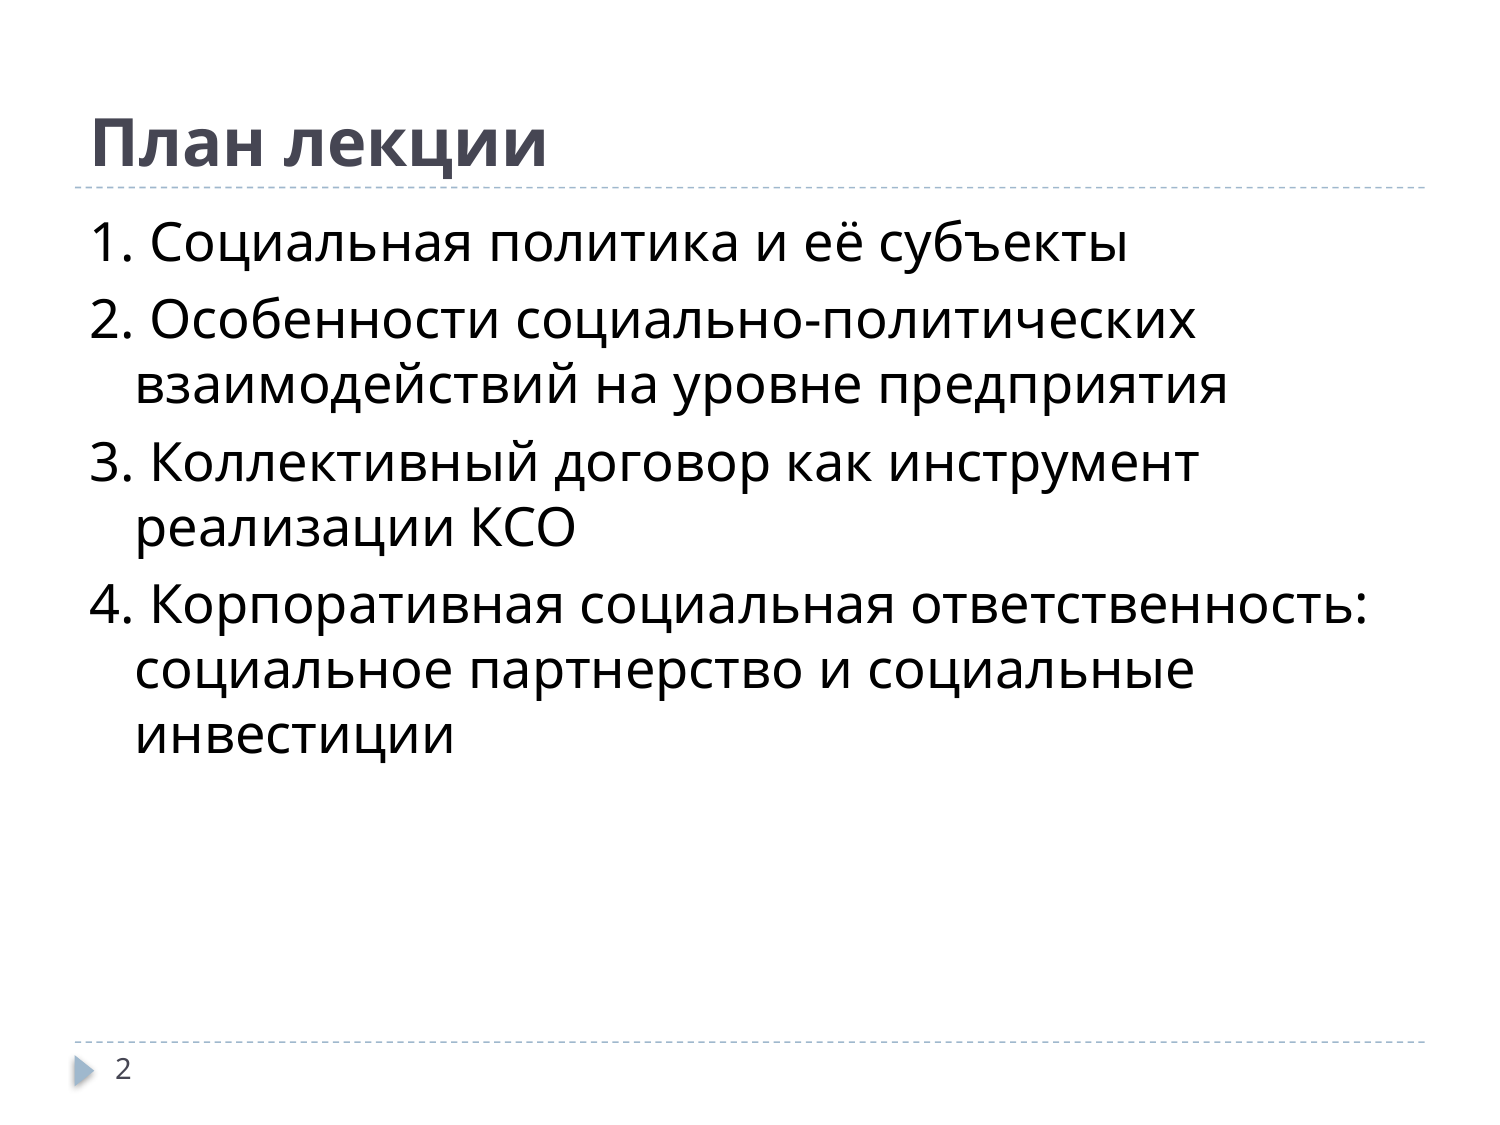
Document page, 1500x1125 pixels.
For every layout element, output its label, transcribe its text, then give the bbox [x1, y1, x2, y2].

slide_number 2 [100, 1042, 426, 1103]
list 1. Социальная политика и её субъекты 2. Особенности социально-политических взаимодействий на уровне предприятия 3. Коллективный договор как инструмент реализации КСО 4. Корпоративная социальная ответственность: социальное партнерство и социальные инвестиции [75, 200, 1425, 1010]
title План лекции [75, 24, 1425, 188]
